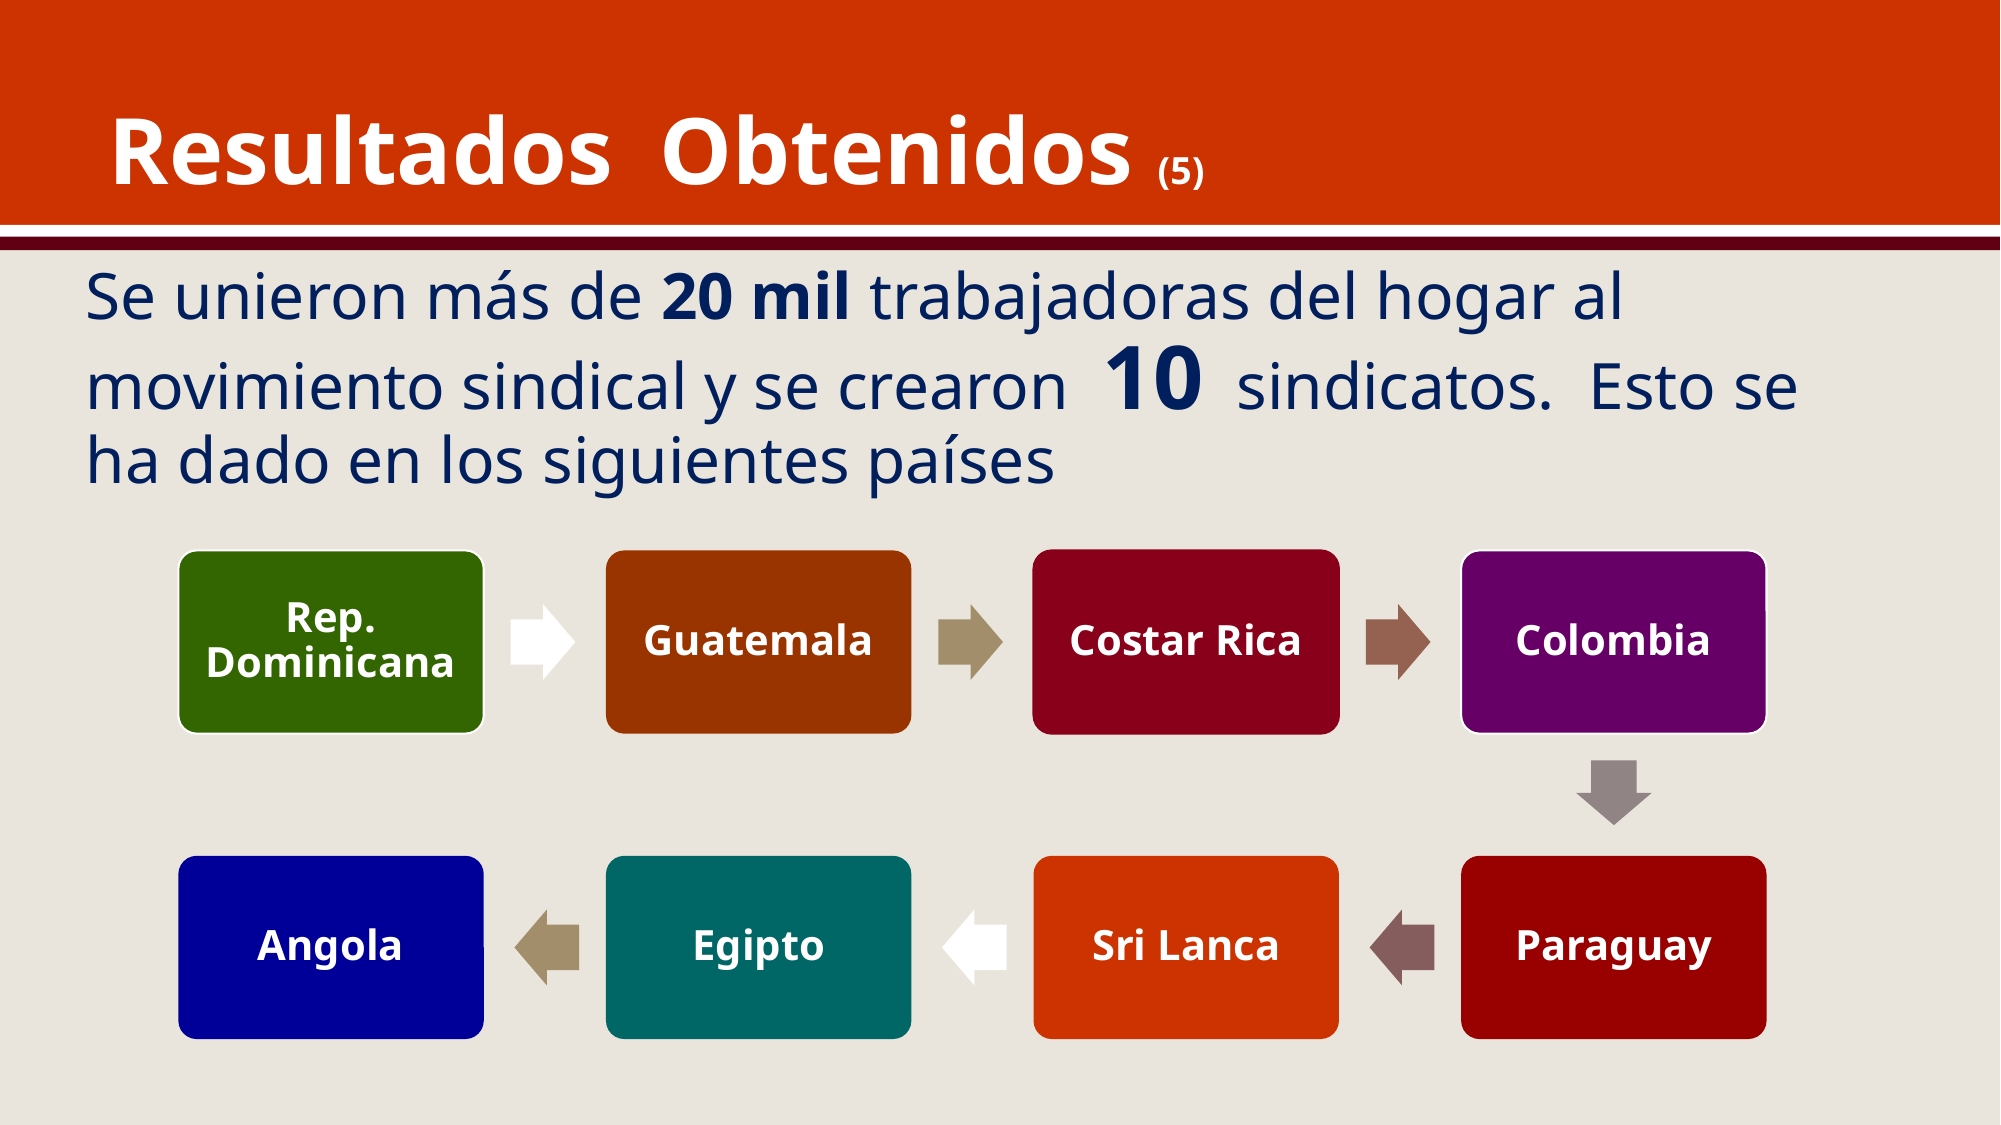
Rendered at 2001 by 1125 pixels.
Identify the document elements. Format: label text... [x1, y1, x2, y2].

list Se unieron más de 20 mil trabajadoras del hogar al movimiento sindical y se crearon 10 sindicatos. Esto se ha dado en los siguientes países [70, 255, 1881, 506]
title Resultados Obtenidos (5) [93, 41, 1938, 212]
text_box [177, 464, 1768, 1125]
